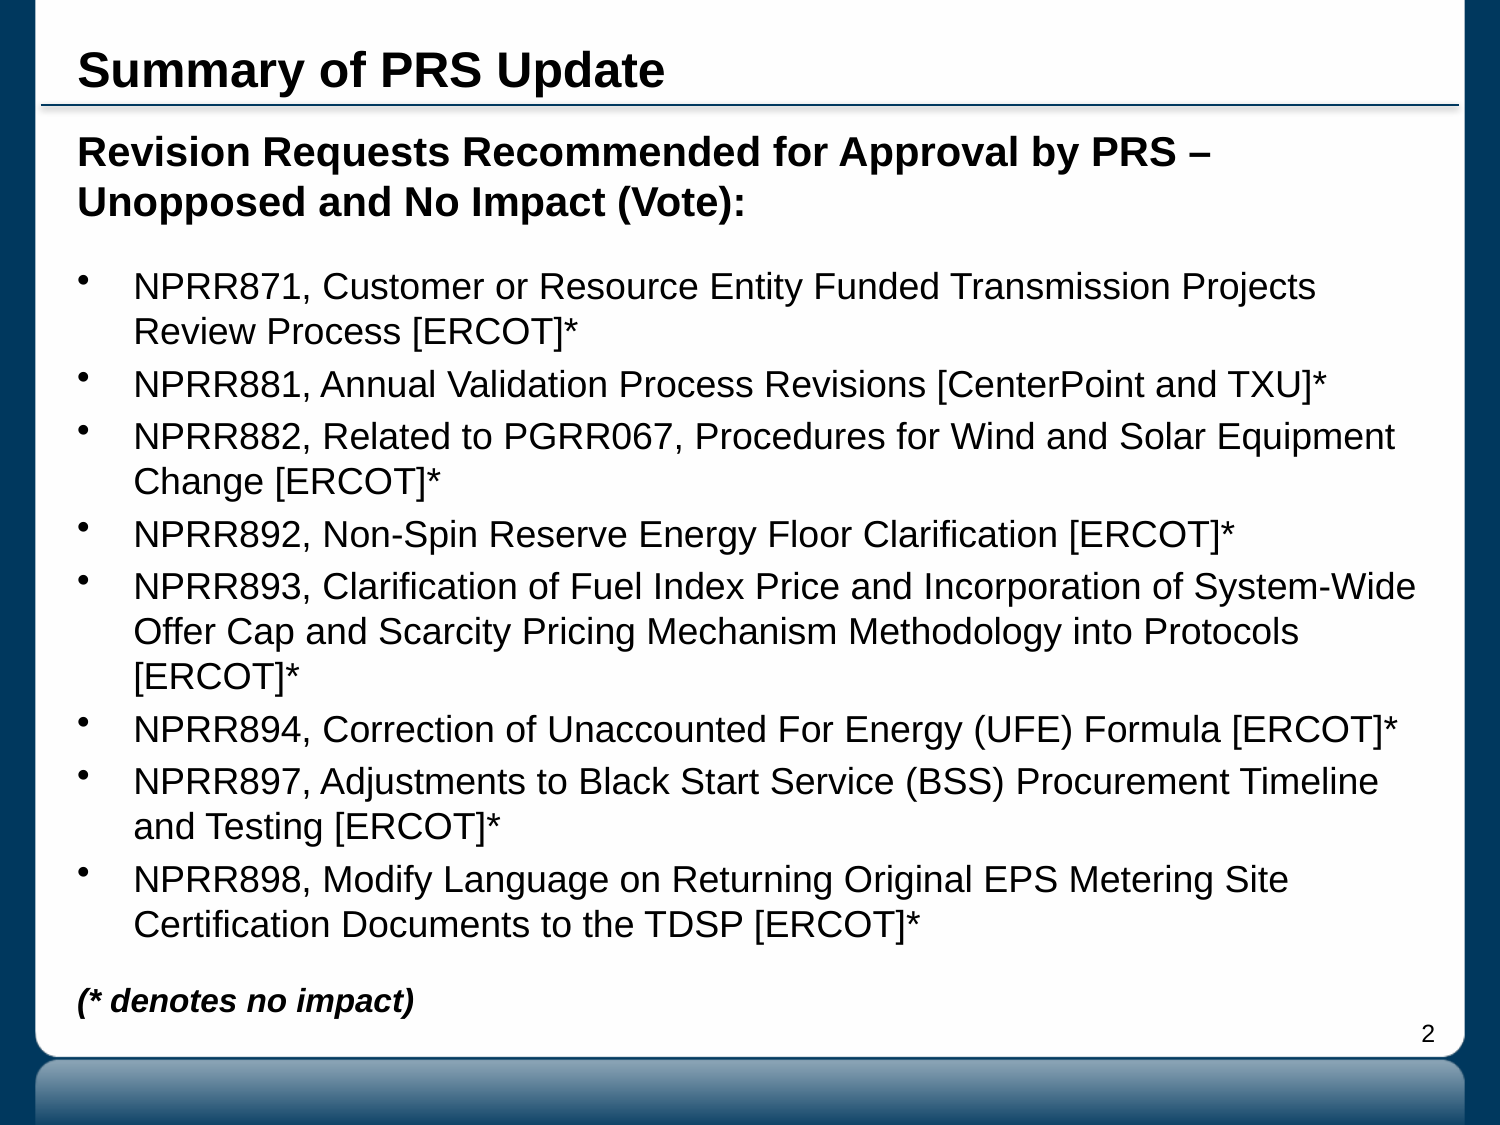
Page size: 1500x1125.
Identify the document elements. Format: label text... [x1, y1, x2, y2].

text_box Revision Requests Recommended for Approval by PRS – Unopposed and No Impact (Vote): NPRR871, Customer or Resource Entity Funded Transmission Projects Review Process [ERCOT]* NPRR881, Annual Validation Process Revisions [CenterPoint and TXU]* NPRR882, Related to PGRR067, Procedures for Wind and Solar Equipment Change [ERCOT]* NPRR892, Non-Spin Reserve Energy Floor Clarification [ERCOT]* NPRR893, Clarification of Fuel Index Price and Incorporation of System-Wide Offer Cap and Scarcity Pricing Mechanism Methodology into Protocols [ERCOT]* NPRR894, Correction of Unaccounted For Energy (UFE) Formula [ERCOT]* NPRR897, Adjustments to Black Start Service (BSS) Procurement Timeline and Testing [ERCOT]* NPRR898, Modify Language on Returning Original EPS Metering Site Certification Documents to the TDSP [ERCOT]* (* denotes no impact) [62, 117, 1450, 1027]
picture [35, 0, 1465, 1125]
title Summary of PRS Update [62, 29, 1450, 106]
